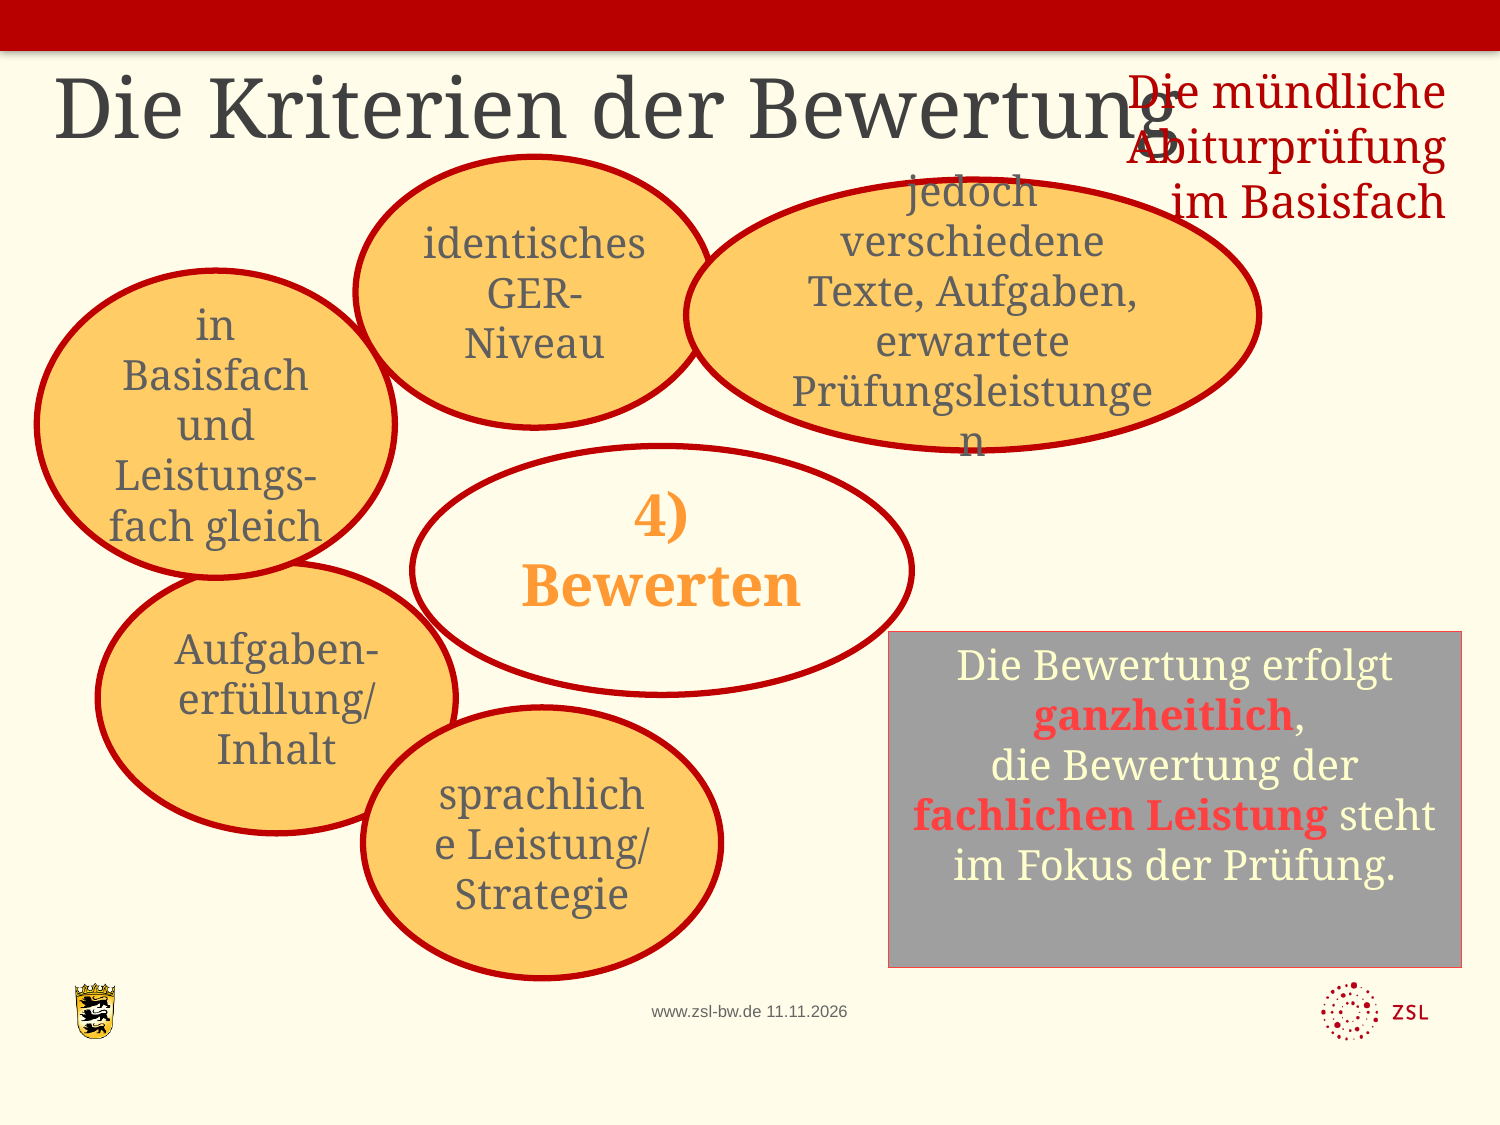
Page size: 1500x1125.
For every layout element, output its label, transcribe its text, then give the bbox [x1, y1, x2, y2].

text_box Aufgaben-erfüllung/ Inhalt [96, 562, 458, 835]
text_box identisches GER-Niveau [353, 155, 710, 430]
title Die Kriterien der Bewertung [38, 49, 1389, 161]
text_box sprachliche Leistung/ Strategie [361, 705, 723, 980]
picture [1320, 981, 1429, 1041]
text_box in Basisfach und Leistungs-fach gleich [35, 269, 397, 580]
picture [73, 981, 117, 1041]
text_box Die Bewertung erfolgt ganzheitlich, die Bewertung der fachlichen Leistung steht im Fokus der Prüfung. [888, 631, 1462, 968]
text_box Die mündliche Abiturprüfung im Basisfach [1057, 55, 1462, 235]
text_box jedoch verschiedene Texte, Aufgaben, erwartete Prüfungsleistungen [684, 178, 1261, 453]
text_box 4) Bewerten [410, 444, 914, 697]
